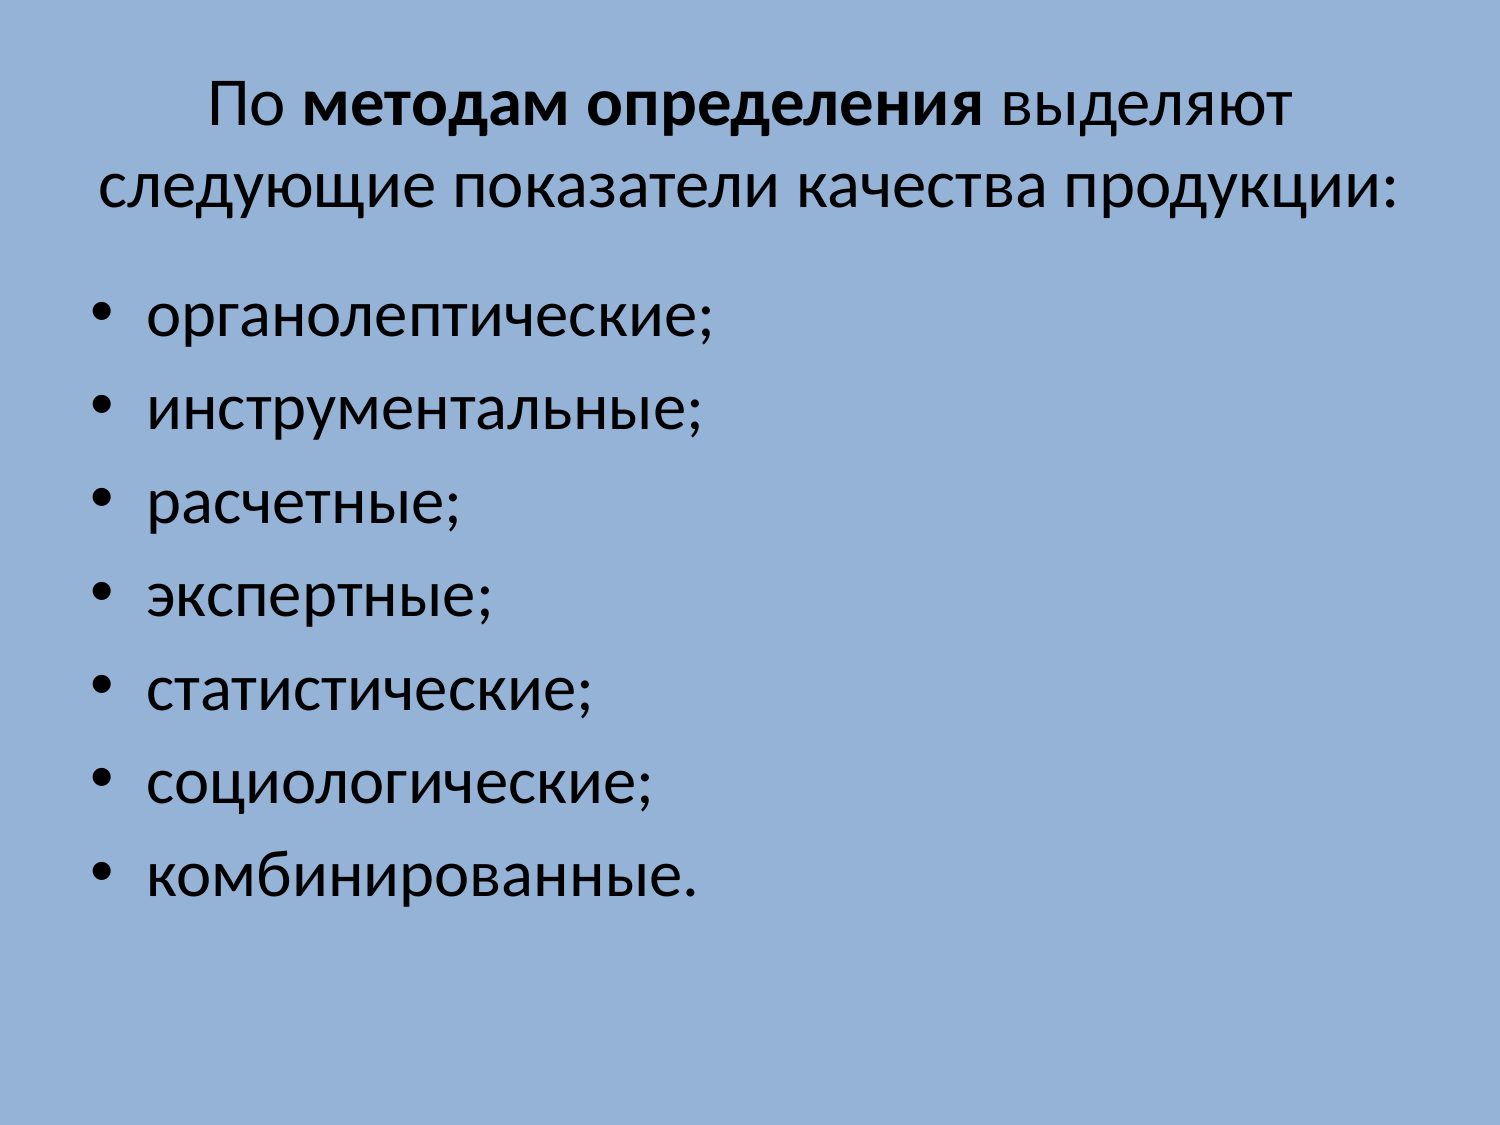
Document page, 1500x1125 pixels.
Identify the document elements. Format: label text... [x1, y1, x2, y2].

title По методам определения выделяют следующие показатели качества продукции: [75, 45, 1425, 233]
list органолептические; инструментальные; расчетные; экспертные; статистические; социологические; комбинированные. [75, 262, 1425, 1005]
